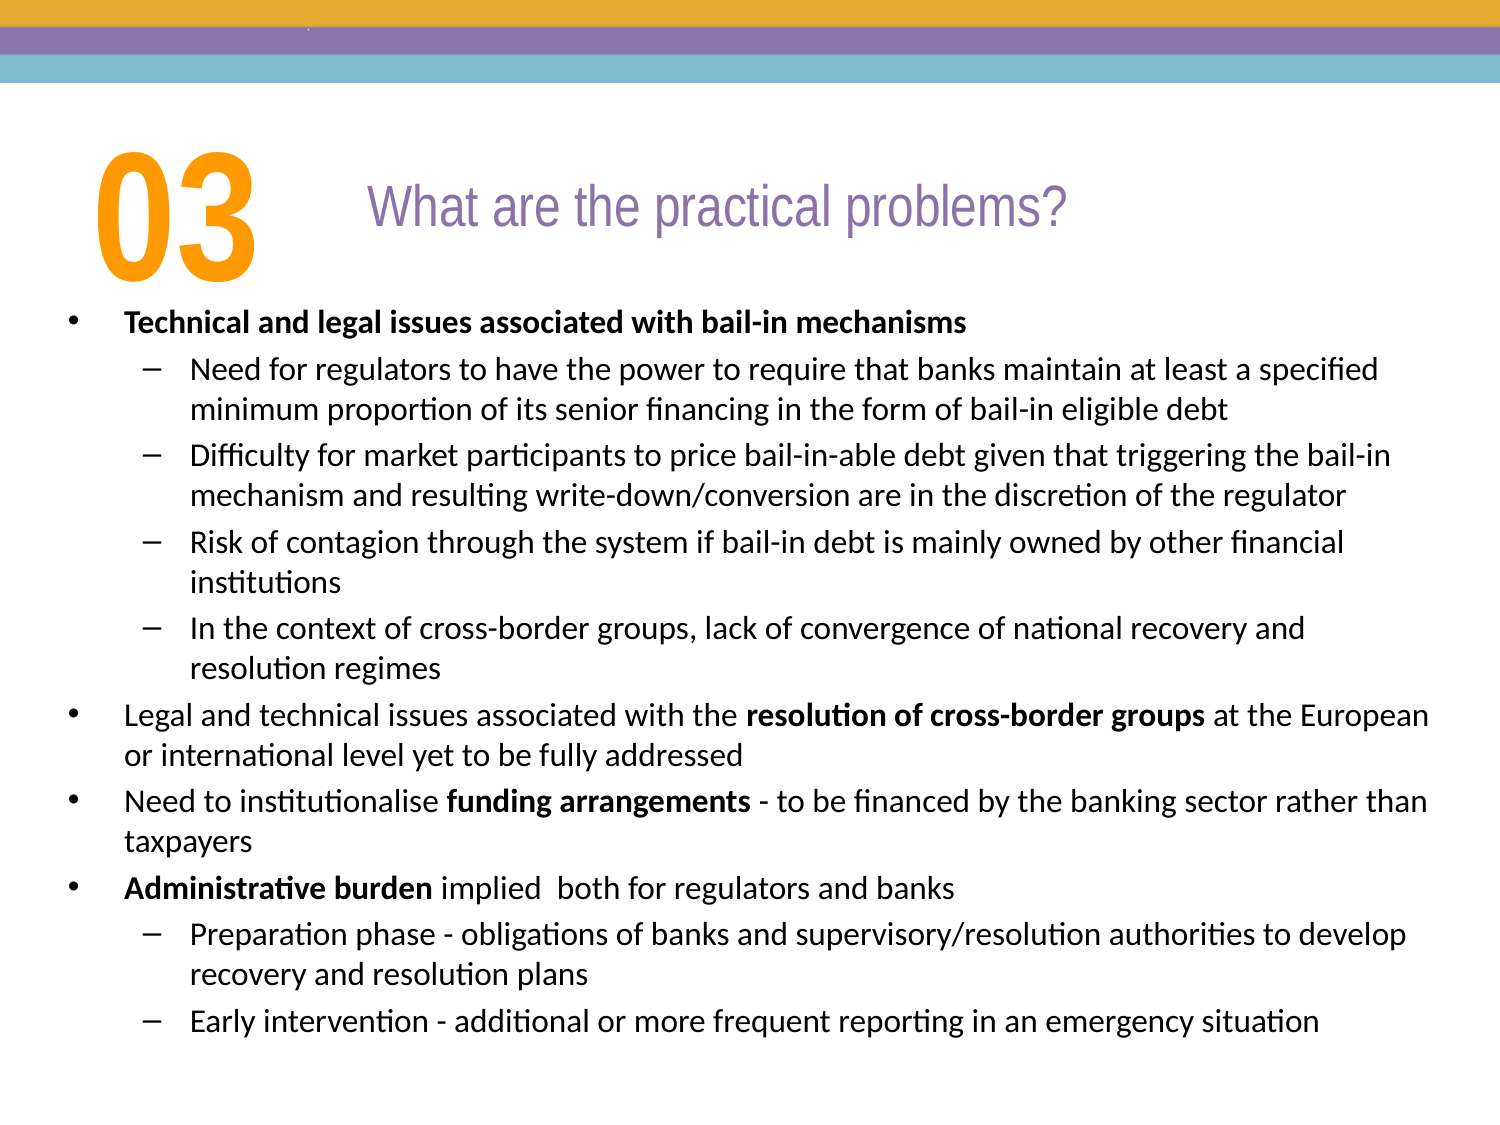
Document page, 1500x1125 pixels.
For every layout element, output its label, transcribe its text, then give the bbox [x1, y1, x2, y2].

picture [0, 0, 1500, 84]
text_box 03 [77, 93, 275, 160]
list What are the practical problems? Technical and legal issues associated with bail-in mechanisms Need for regulators to have the power to require that banks maintain at least a specified minimum proportion of its senior financing in the form of bail-in eligible debt Difficulty for market participants to price bail-in-able debt given that triggering the bail-in mechanism and resulting write-down/conversion are in the discretion of the regulator Risk of contagion through the system if bail-in debt is mainly owned by other financial institutions In the context of cross-border groups, lack of convergence of national recovery and resolution regimes Legal and technical issues associated with the resolution of cross-border groups at the European or international level yet to be fully addressed Need to institutionalise funding arrangements - to be financed by the banking sector rather than taxpayers Administrative burden implied both for regulators and banks Preparation phase - obligations of banks and supervisory/resolution authorities to develop recovery and resolution plans Early intervention - additional or more frequent reporting in an emergency situation [53, 160, 1459, 1094]
